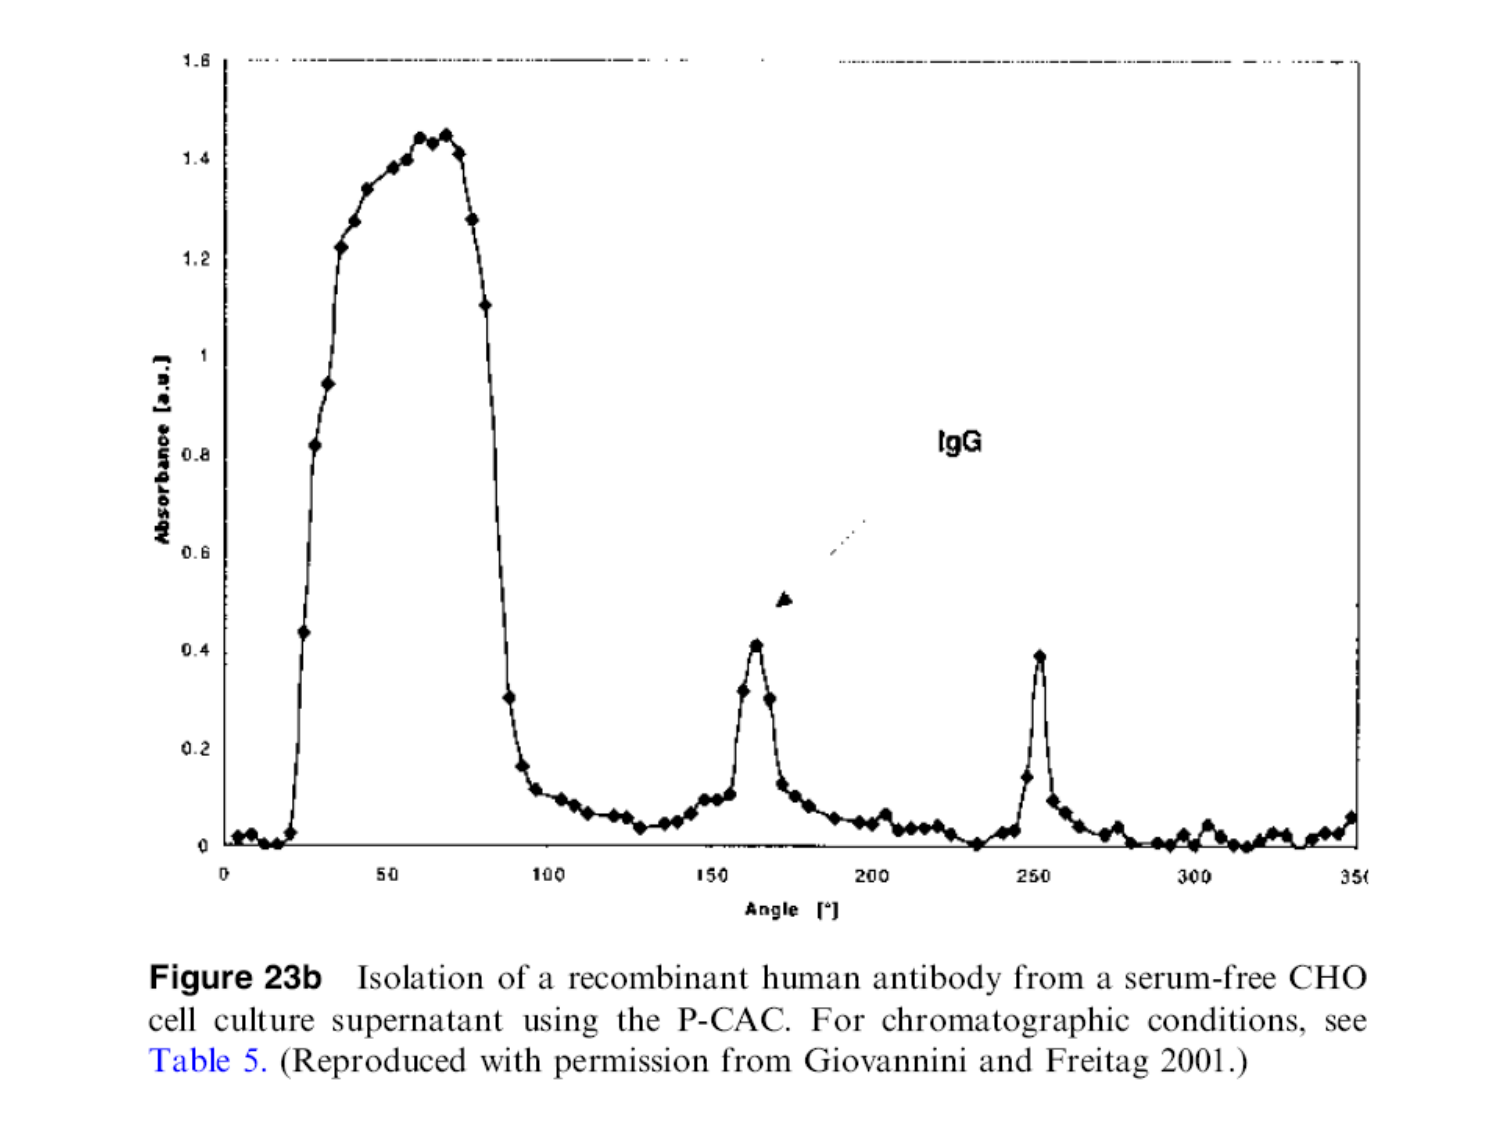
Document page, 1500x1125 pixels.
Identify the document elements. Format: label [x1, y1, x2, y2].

picture [94, 10, 1406, 1115]
